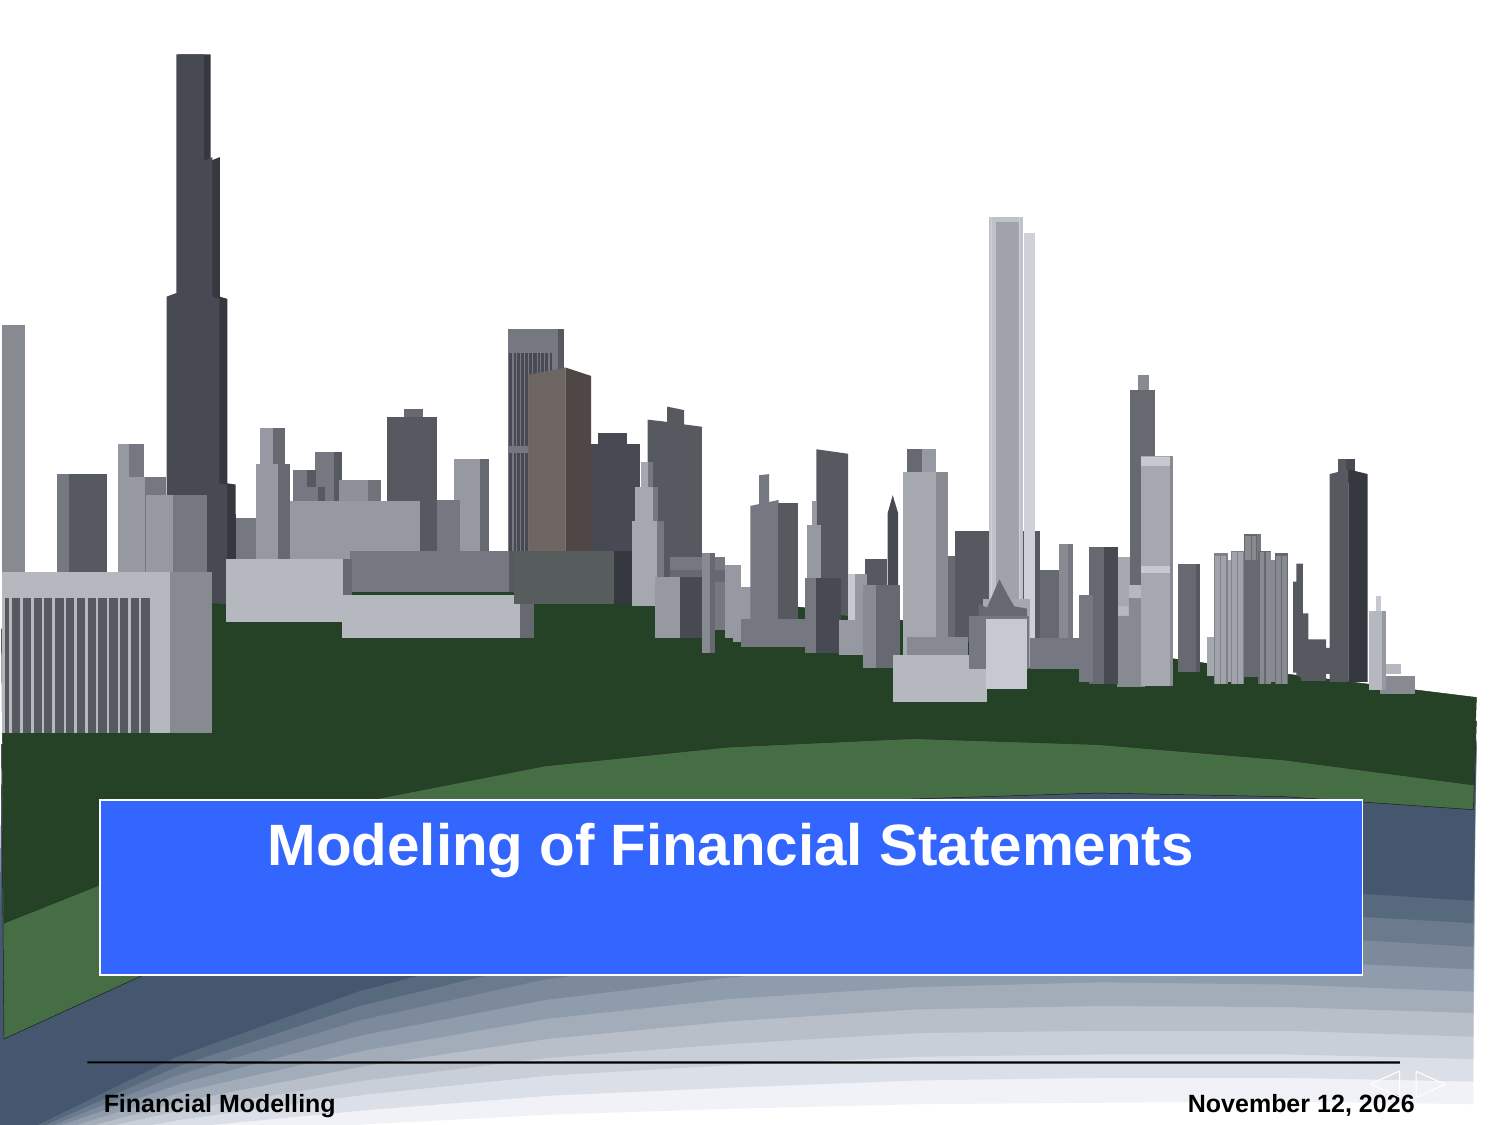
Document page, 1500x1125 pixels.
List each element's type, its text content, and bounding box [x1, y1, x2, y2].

title Modeling of Financial Statements [99, 799, 1363, 976]
